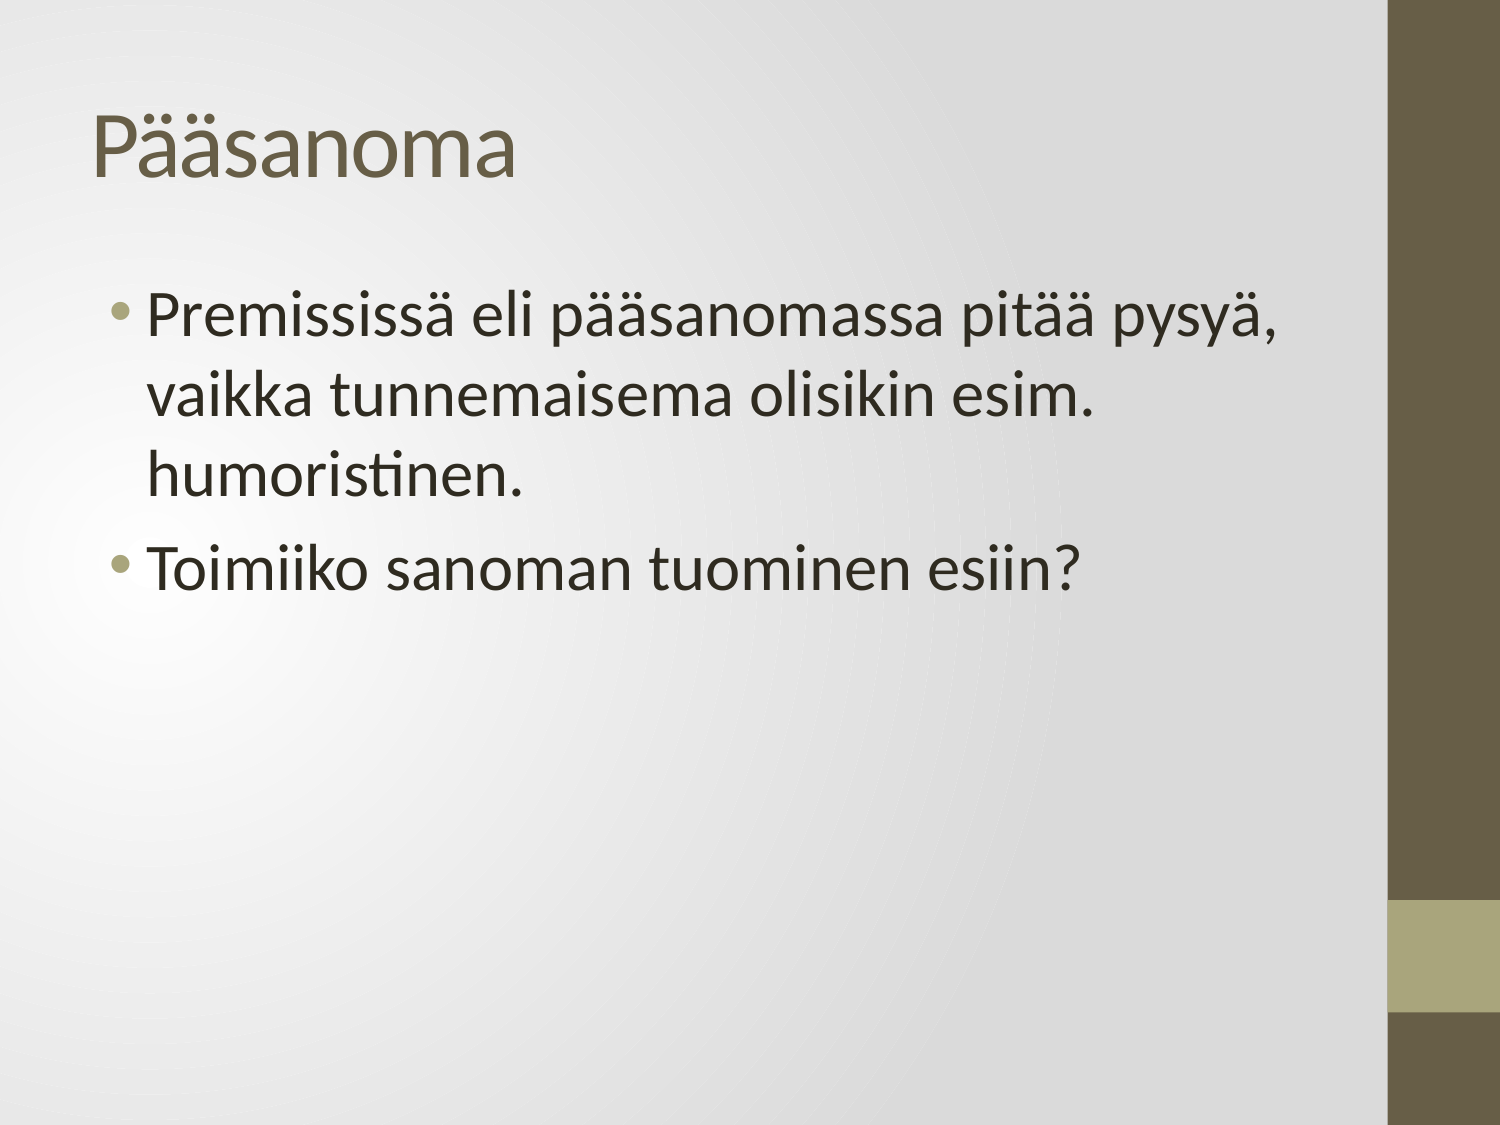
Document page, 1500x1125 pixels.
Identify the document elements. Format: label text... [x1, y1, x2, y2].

list Premississä eli pääsanomassa pitää pysyä, vaikka tunnemaisema olisikin esim. humoristinen. Toimiiko sanoman tuominen esiin? [75, 262, 1325, 1050]
title Pääsanoma [75, 45, 1325, 233]
